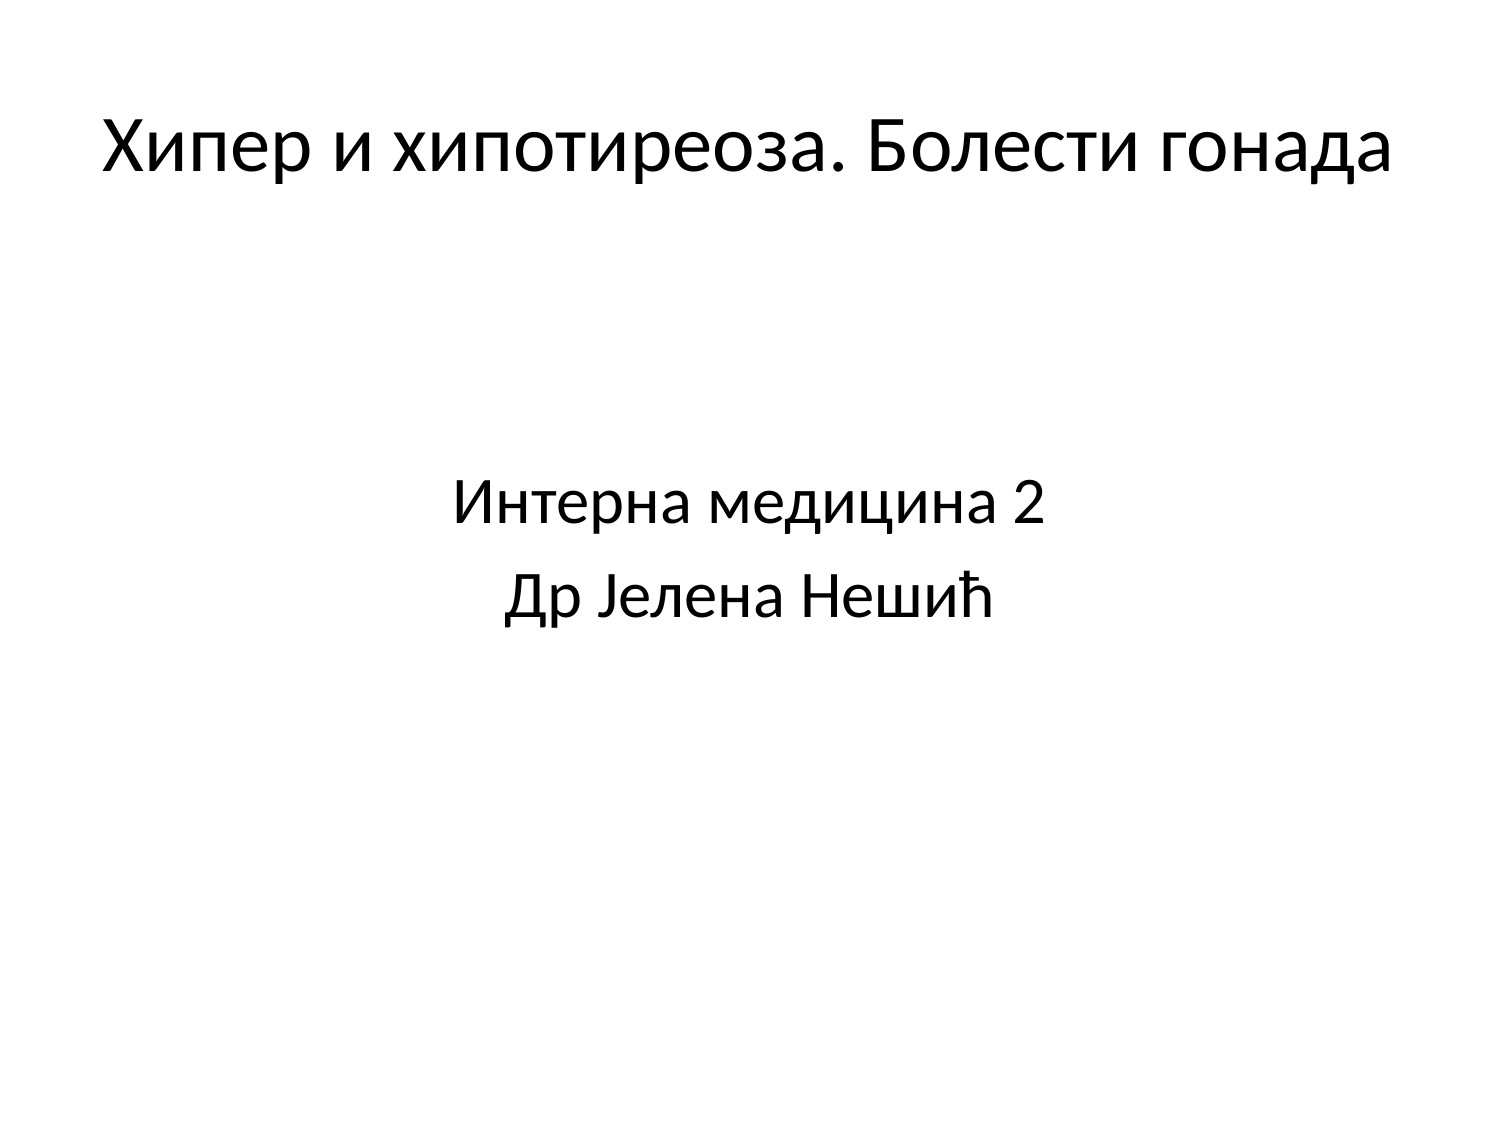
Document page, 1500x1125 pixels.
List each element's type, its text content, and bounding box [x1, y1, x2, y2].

title Хипер и хипотиреоза. Болести гонада [75, 45, 1425, 233]
list Интерна медицина 2 Др Јелена Нешић [75, 262, 1425, 1005]
